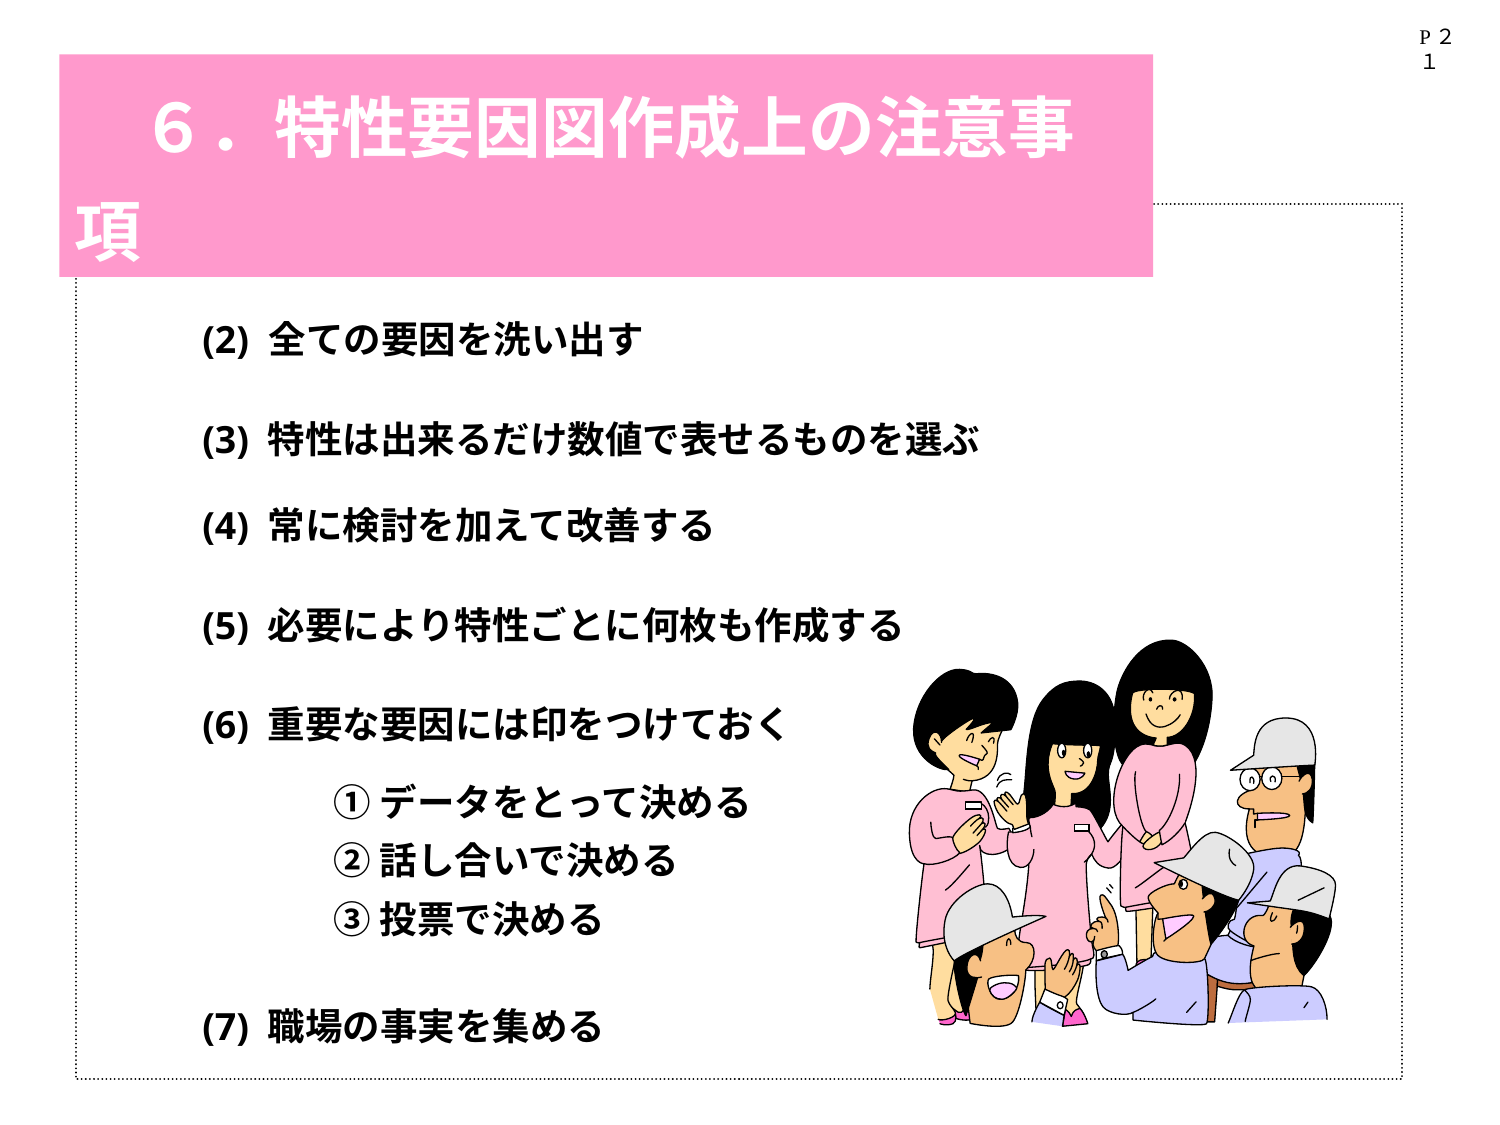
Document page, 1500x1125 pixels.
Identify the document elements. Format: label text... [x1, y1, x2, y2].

text_box (2) 全ての要因を洗い出す [187, 308, 929, 368]
text_box (6) 重要な要因には印をつけておく [187, 680, 901, 754]
text_box (1) 出来るだけ多くの人の意見を集める [187, 277, 1023, 283]
text_box P２１ [1404, 16, 1486, 82]
text_box ６．特性要因図作成上の注意事項 [59, 54, 1154, 277]
text_box (4) 常に検討を加えて改善する [187, 494, 890, 554]
picture [906, 636, 1339, 1033]
text_box ① データをとって決める ② 話し合いで決める ③ 投票で決める [281, 758, 843, 949]
text_box [76, 203, 1402, 1080]
text_box (7) 職場の事実を集める [187, 982, 873, 1056]
text_box (3) 特性は出来るだけ数値で表せるものを選ぶ [187, 395, 1163, 469]
text_box (5) 必要により特性ごとに何枚も作成する [187, 581, 1093, 655]
